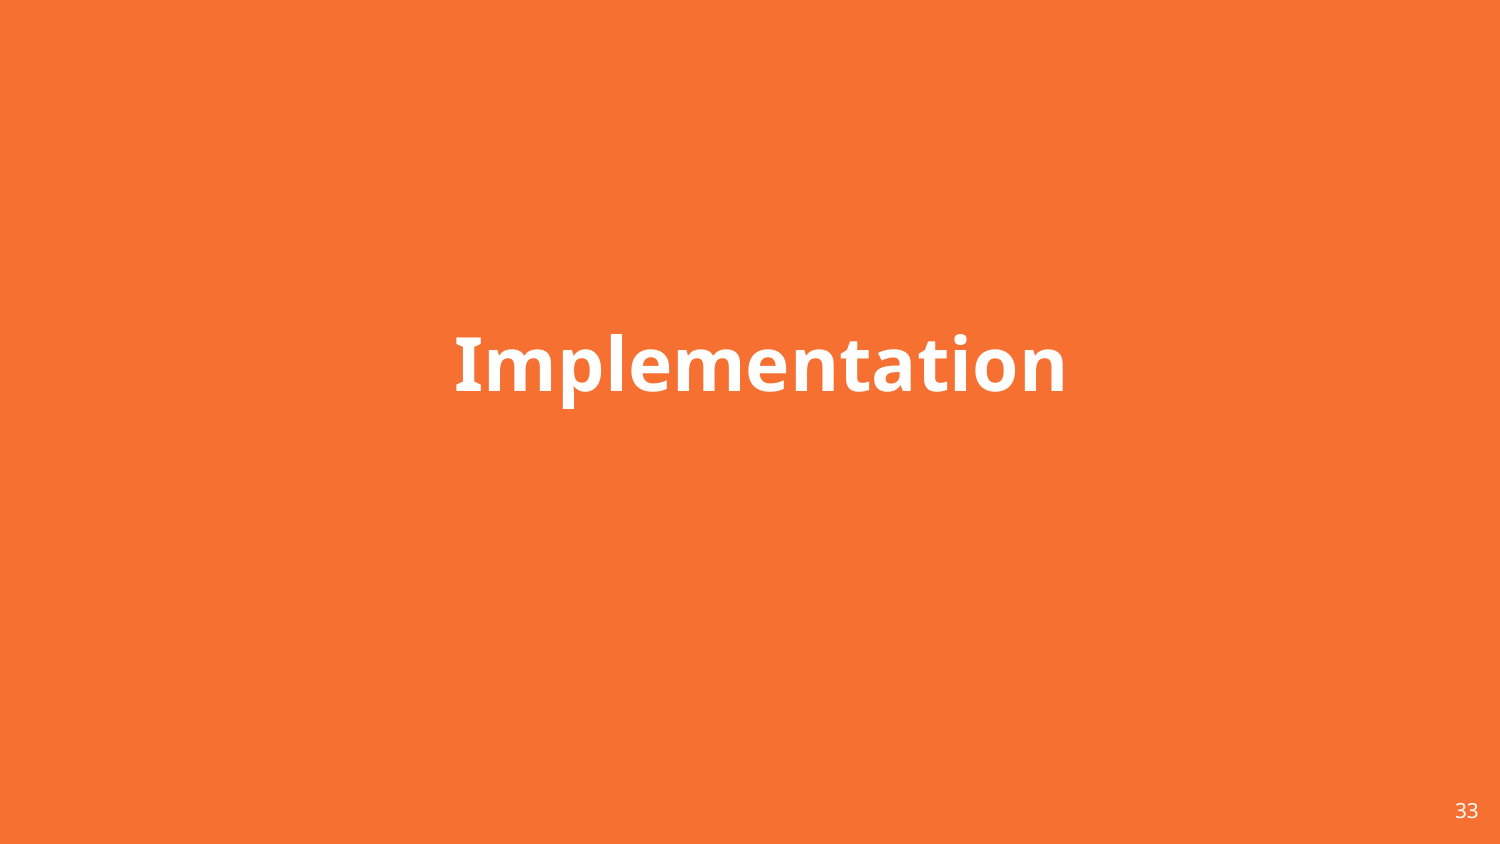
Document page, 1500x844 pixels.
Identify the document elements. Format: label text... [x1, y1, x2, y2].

slide_number ‹#› [1403, 779, 1494, 844]
text_box Implementation [414, 115, 1109, 608]
